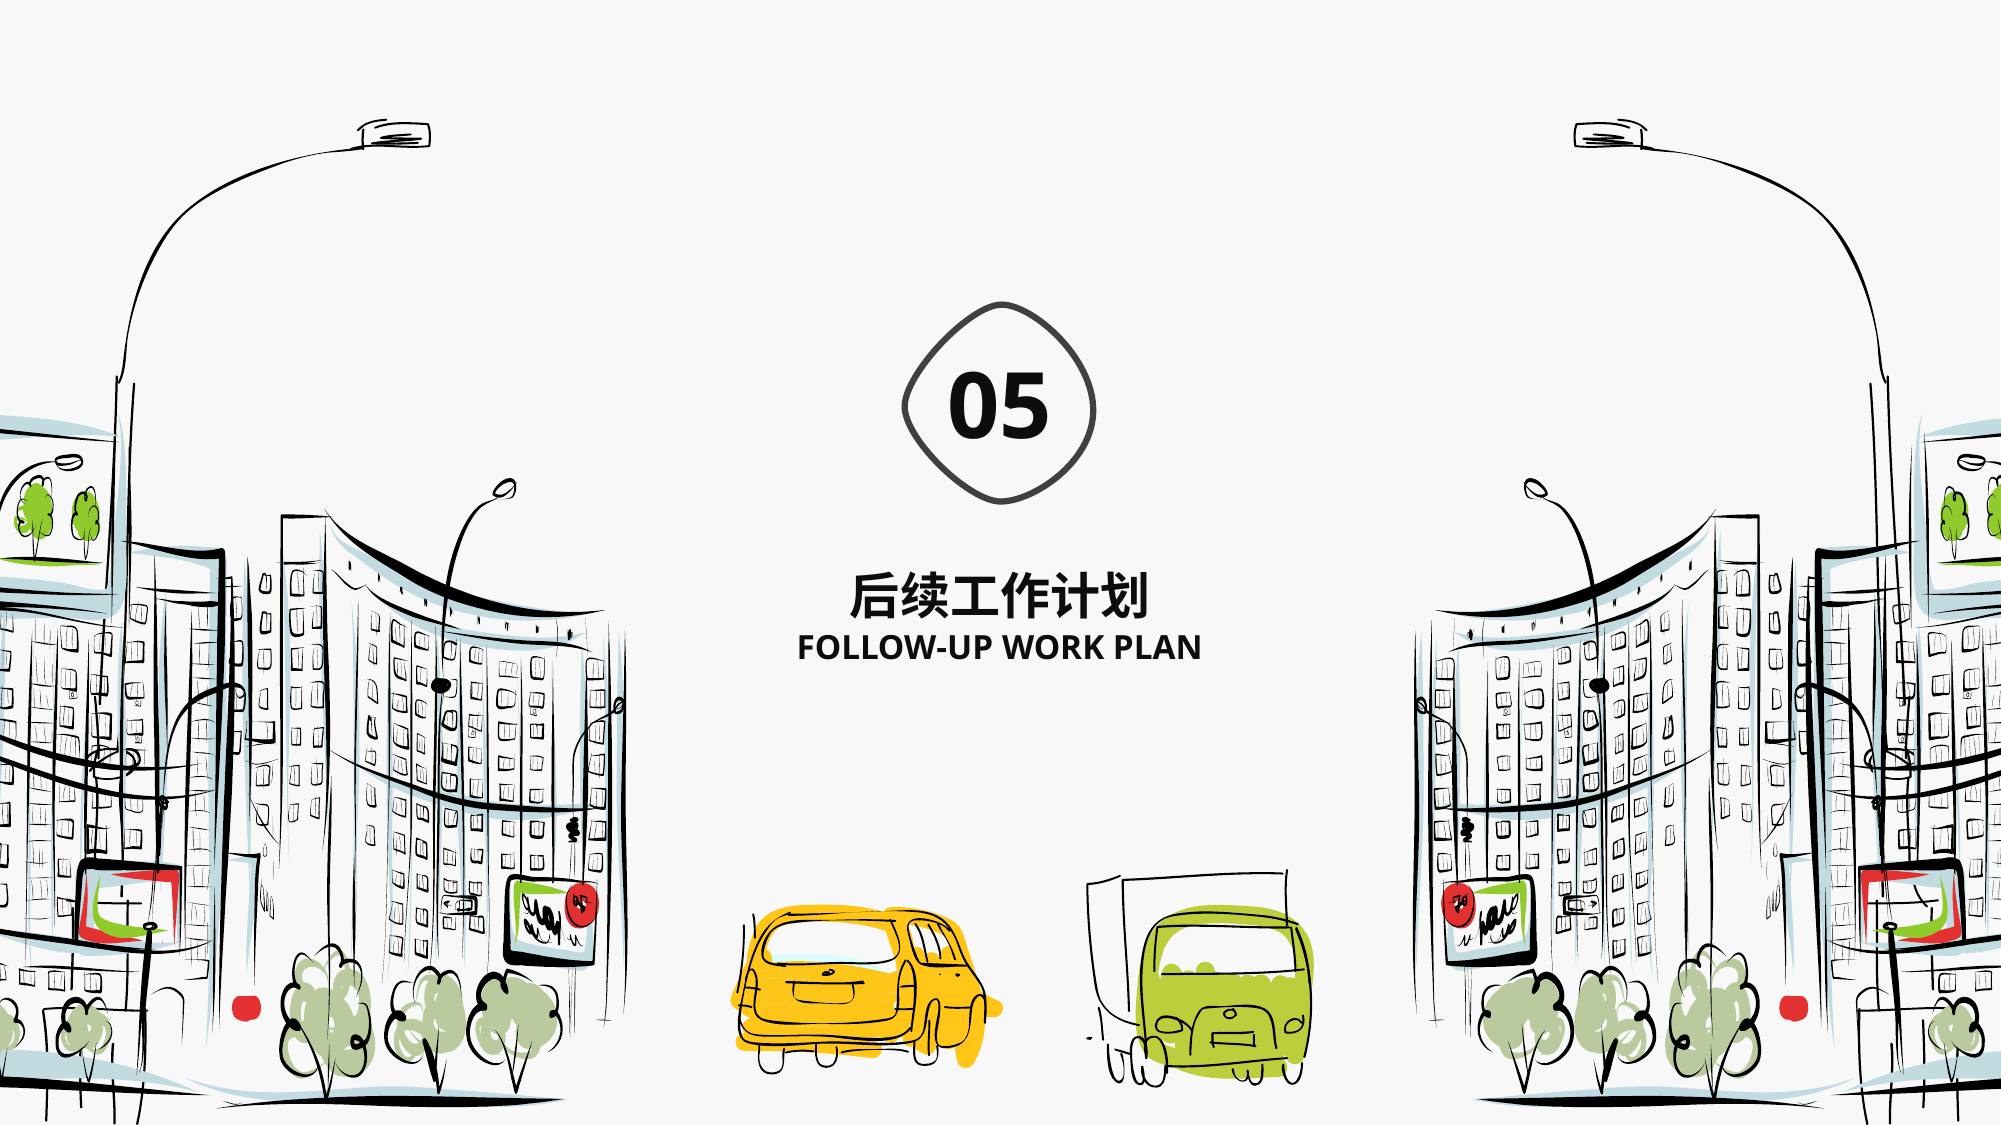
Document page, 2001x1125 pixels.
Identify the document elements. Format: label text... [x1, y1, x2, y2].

picture [1377, 118, 2000, 1125]
text_box [943, 303, 1062, 339]
text_box [938, 465, 1072, 503]
text_box FOLLOW-UP WORK PLAN [664, 618, 1377, 674]
picture [0, 118, 664, 1125]
picture [1061, 840, 1348, 1100]
text_box 05 [905, 339, 1095, 465]
text_box 后续工作计划 [664, 512, 1377, 618]
picture [710, 875, 1033, 1107]
